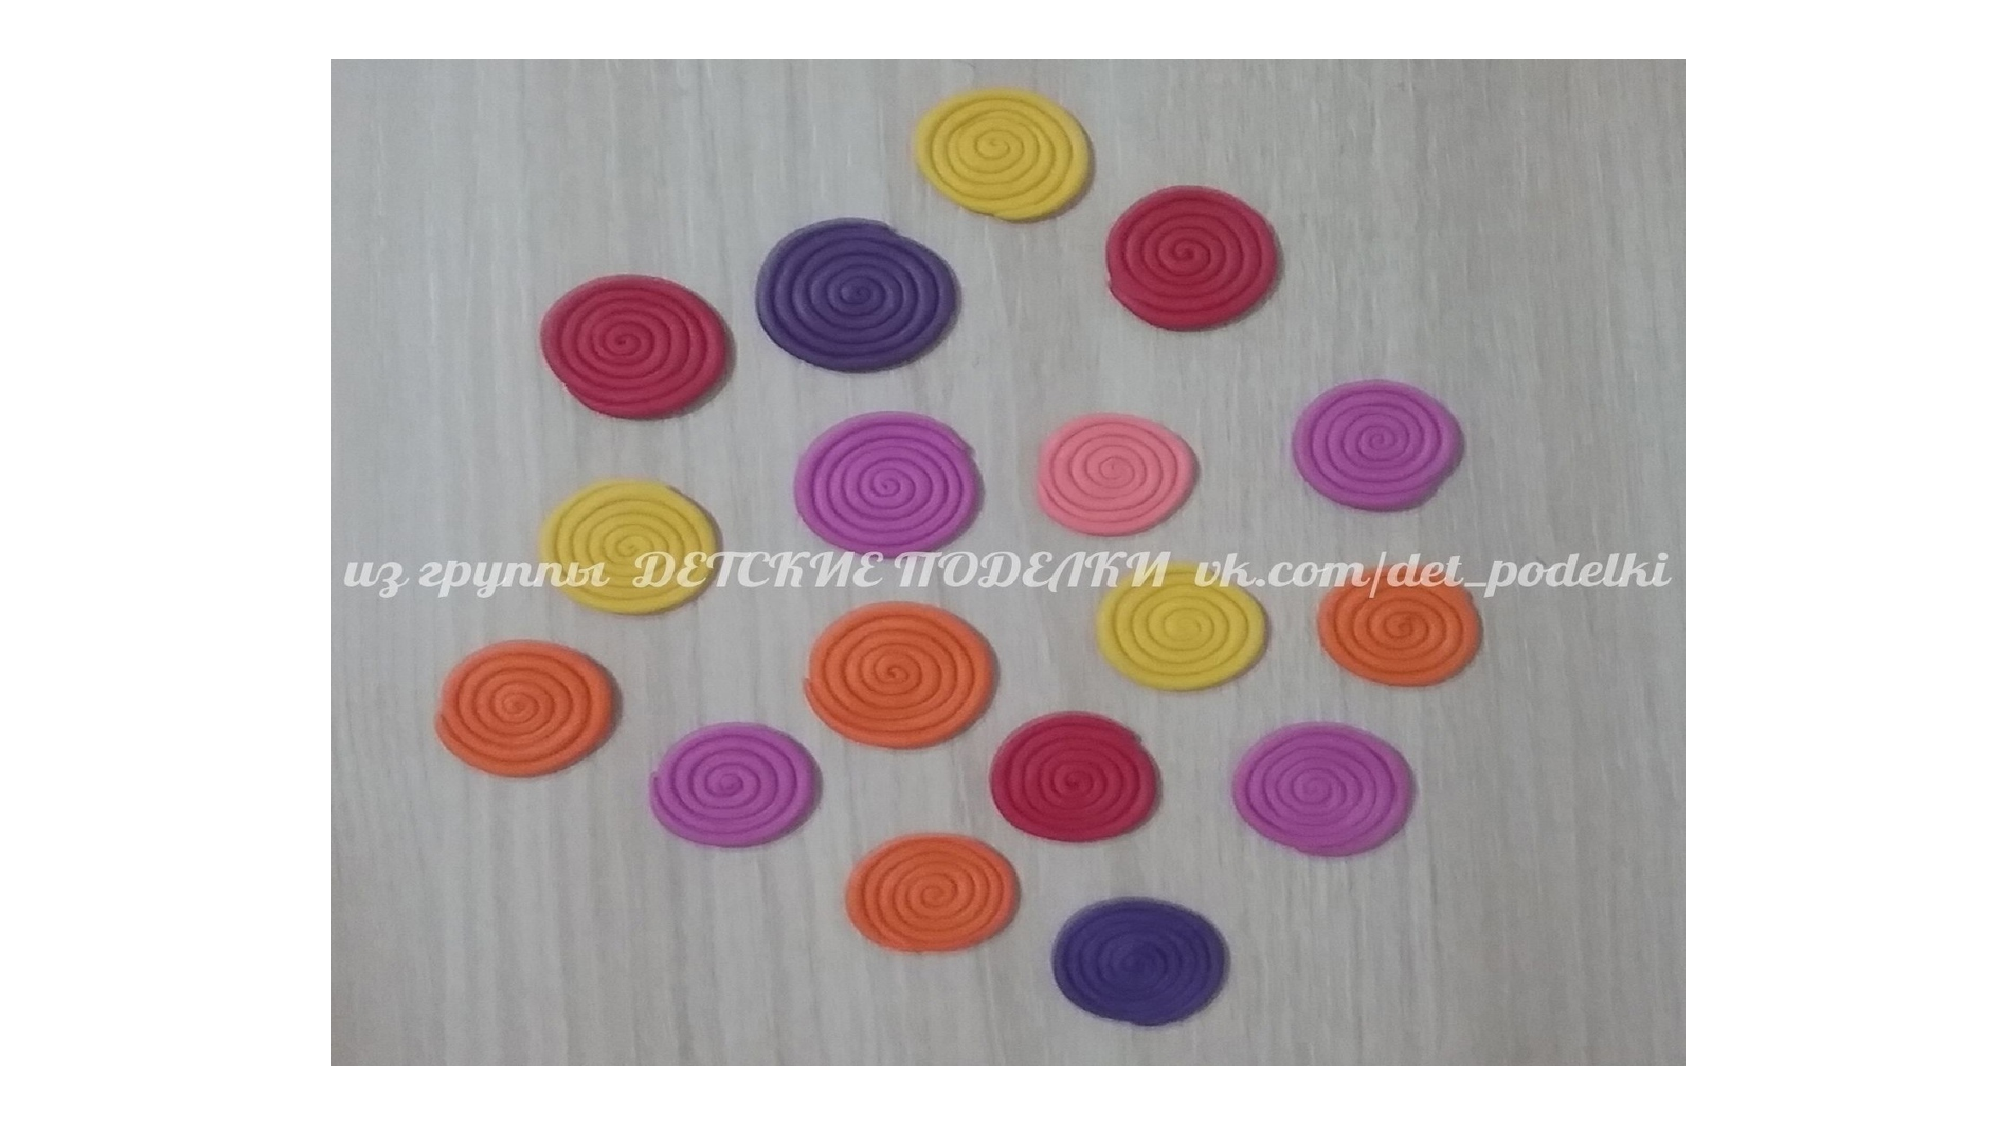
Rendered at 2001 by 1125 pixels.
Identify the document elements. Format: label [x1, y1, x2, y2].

list [331, 59, 1686, 1066]
